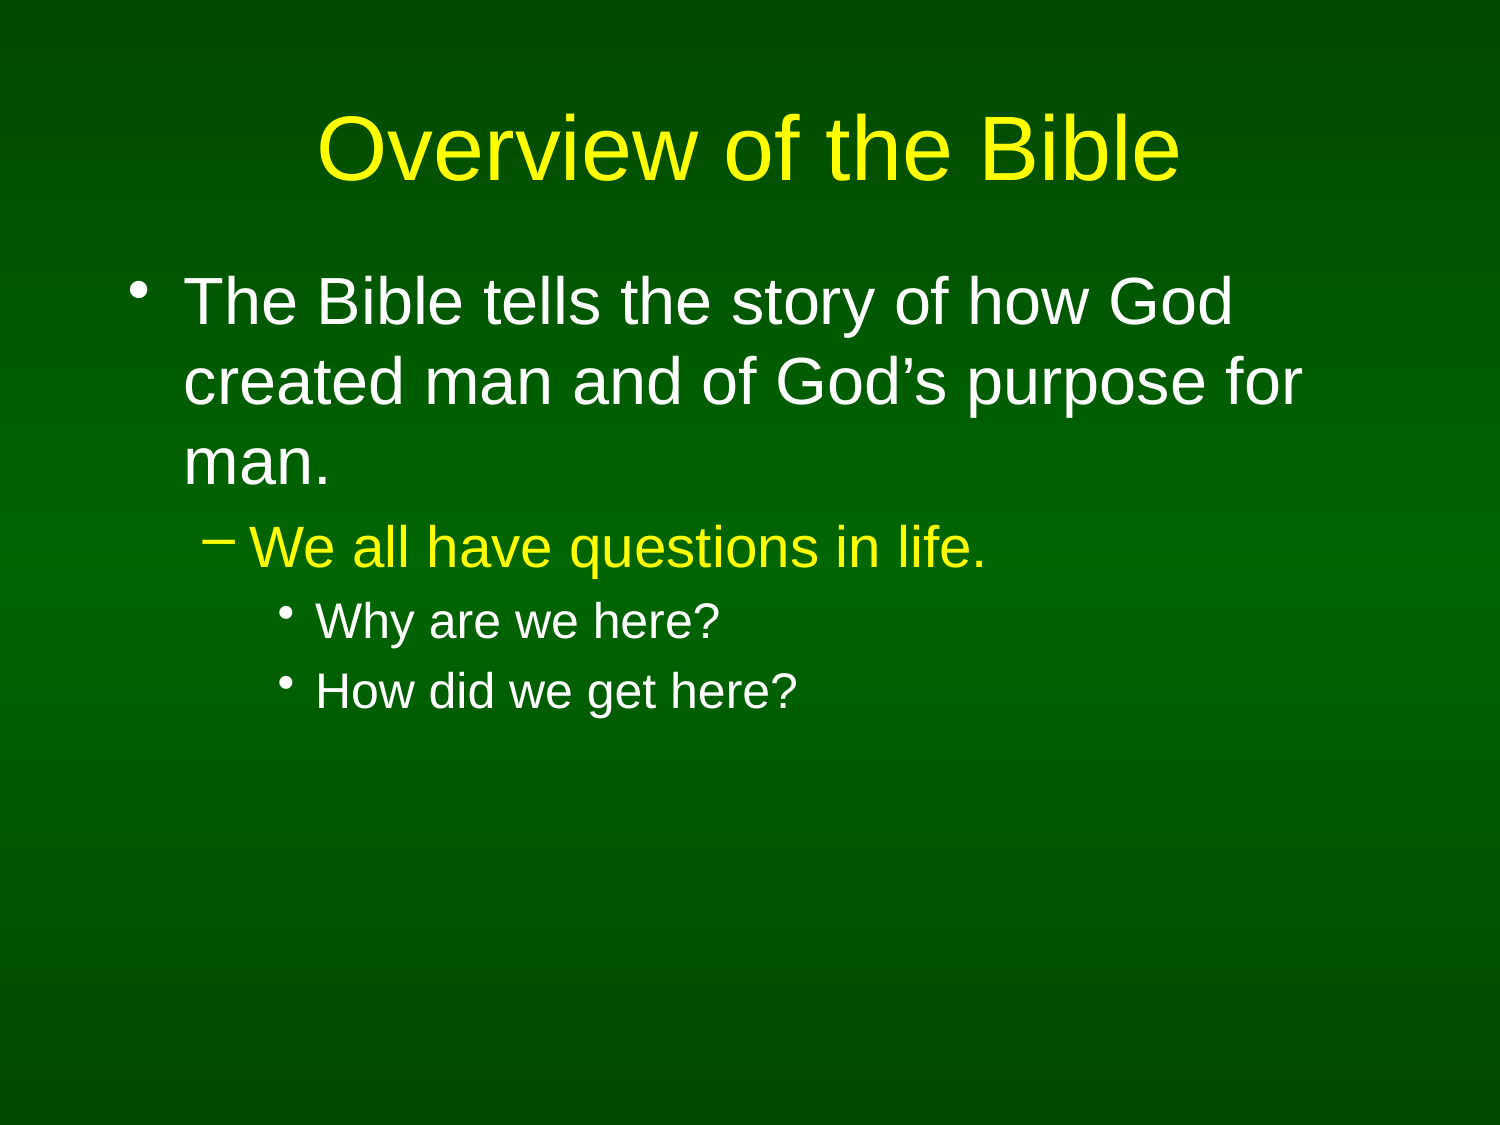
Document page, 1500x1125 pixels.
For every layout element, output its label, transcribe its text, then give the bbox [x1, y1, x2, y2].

title Overview of the Bible [112, 50, 1388, 238]
list The Bible tells the story of how God created man and of God’s purpose for man. We all have questions in life. Why are we here? How did we get here? [112, 249, 1388, 1063]
